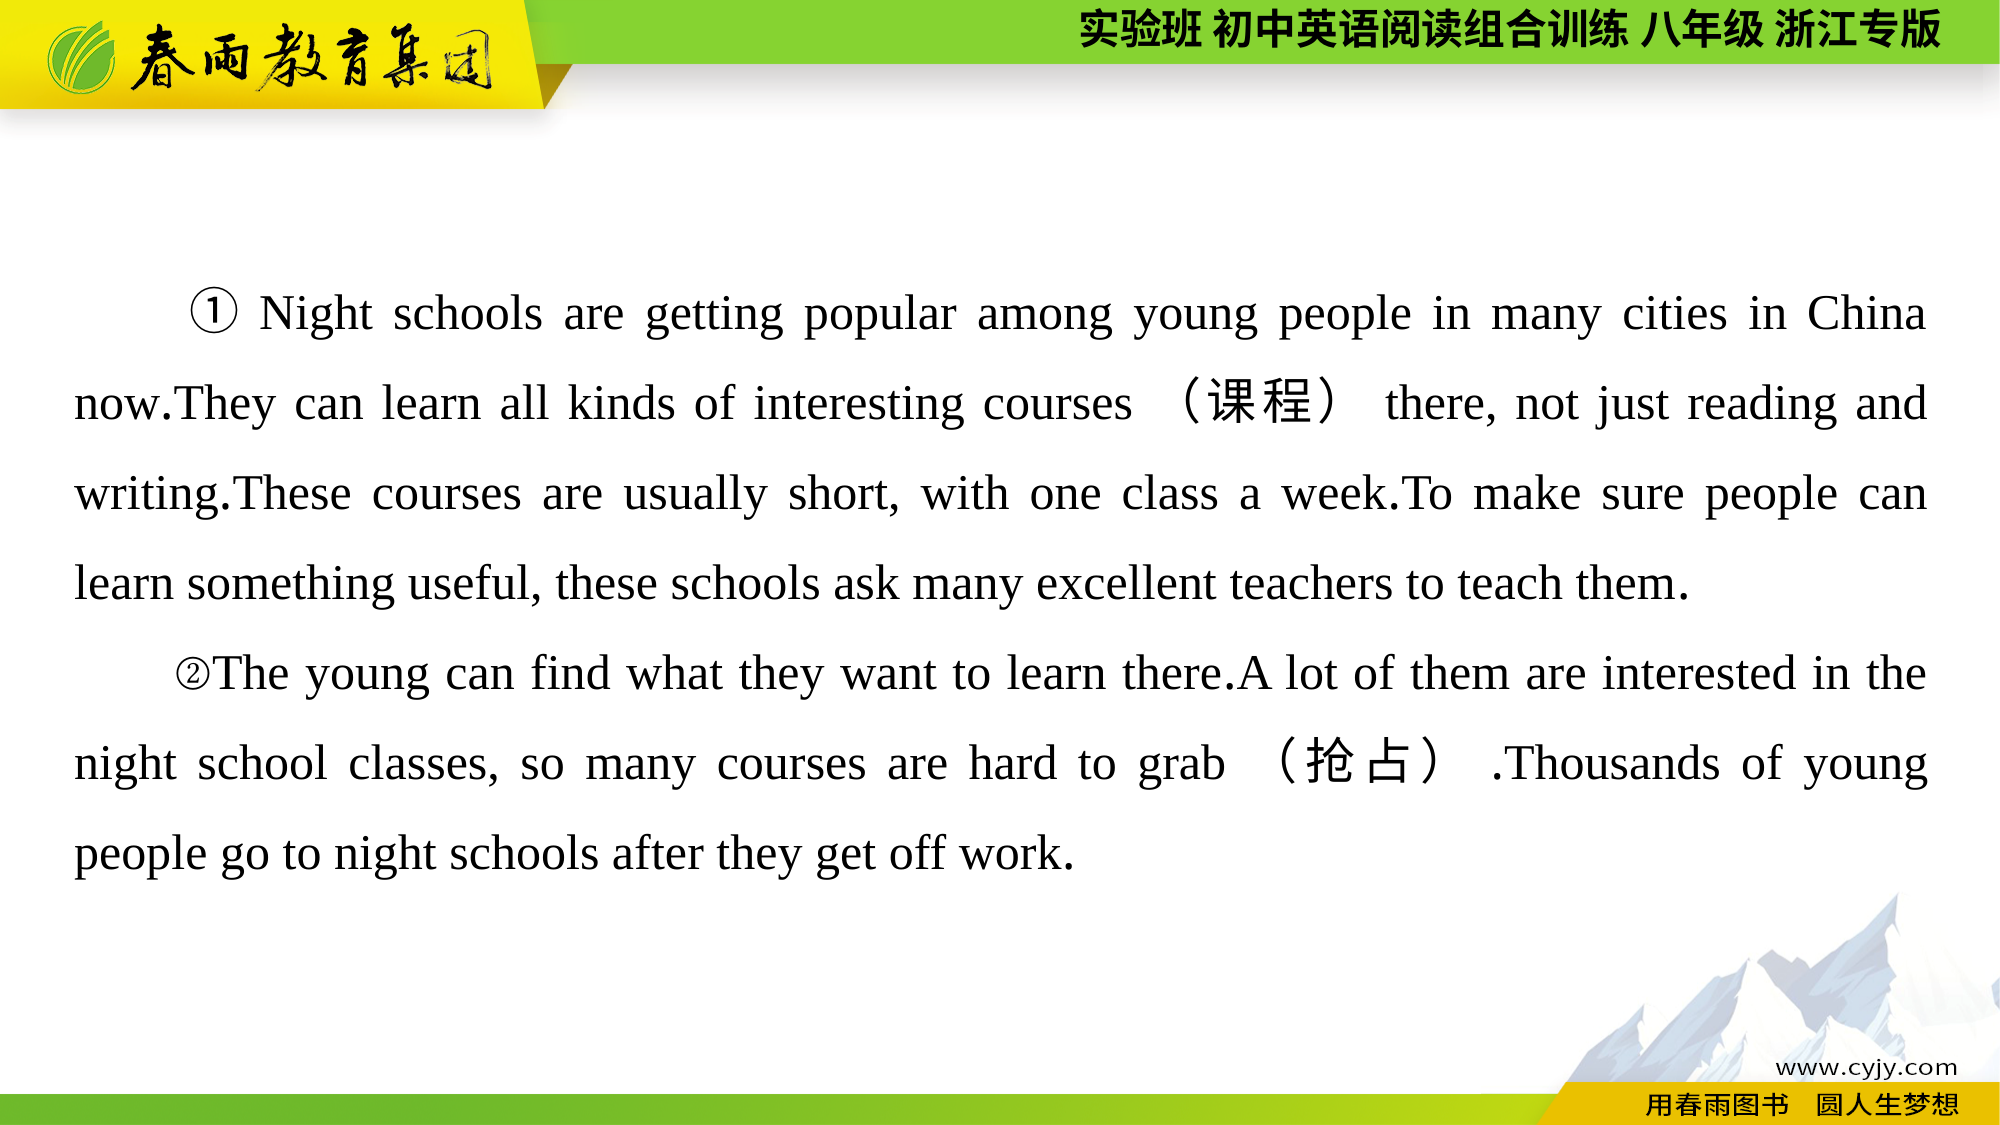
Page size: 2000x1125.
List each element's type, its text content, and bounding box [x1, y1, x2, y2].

list ①Night schools are getting popular among young people in many cities in China now.They can learn all kinds of interesting courses（课程）there, not just reading and writing.These courses are usually short, with one class a week.To make sure people can learn something useful, these schools ask many excellent teachers to teach them. ②The young can find what they want to learn there.A lot of them are interested in the night school classes, so many courses are hard to grab（抢占）.Thousands of young people go to night schools after they get off work. [59, 241, 1944, 882]
picture [0, 0, 2000, 1125]
